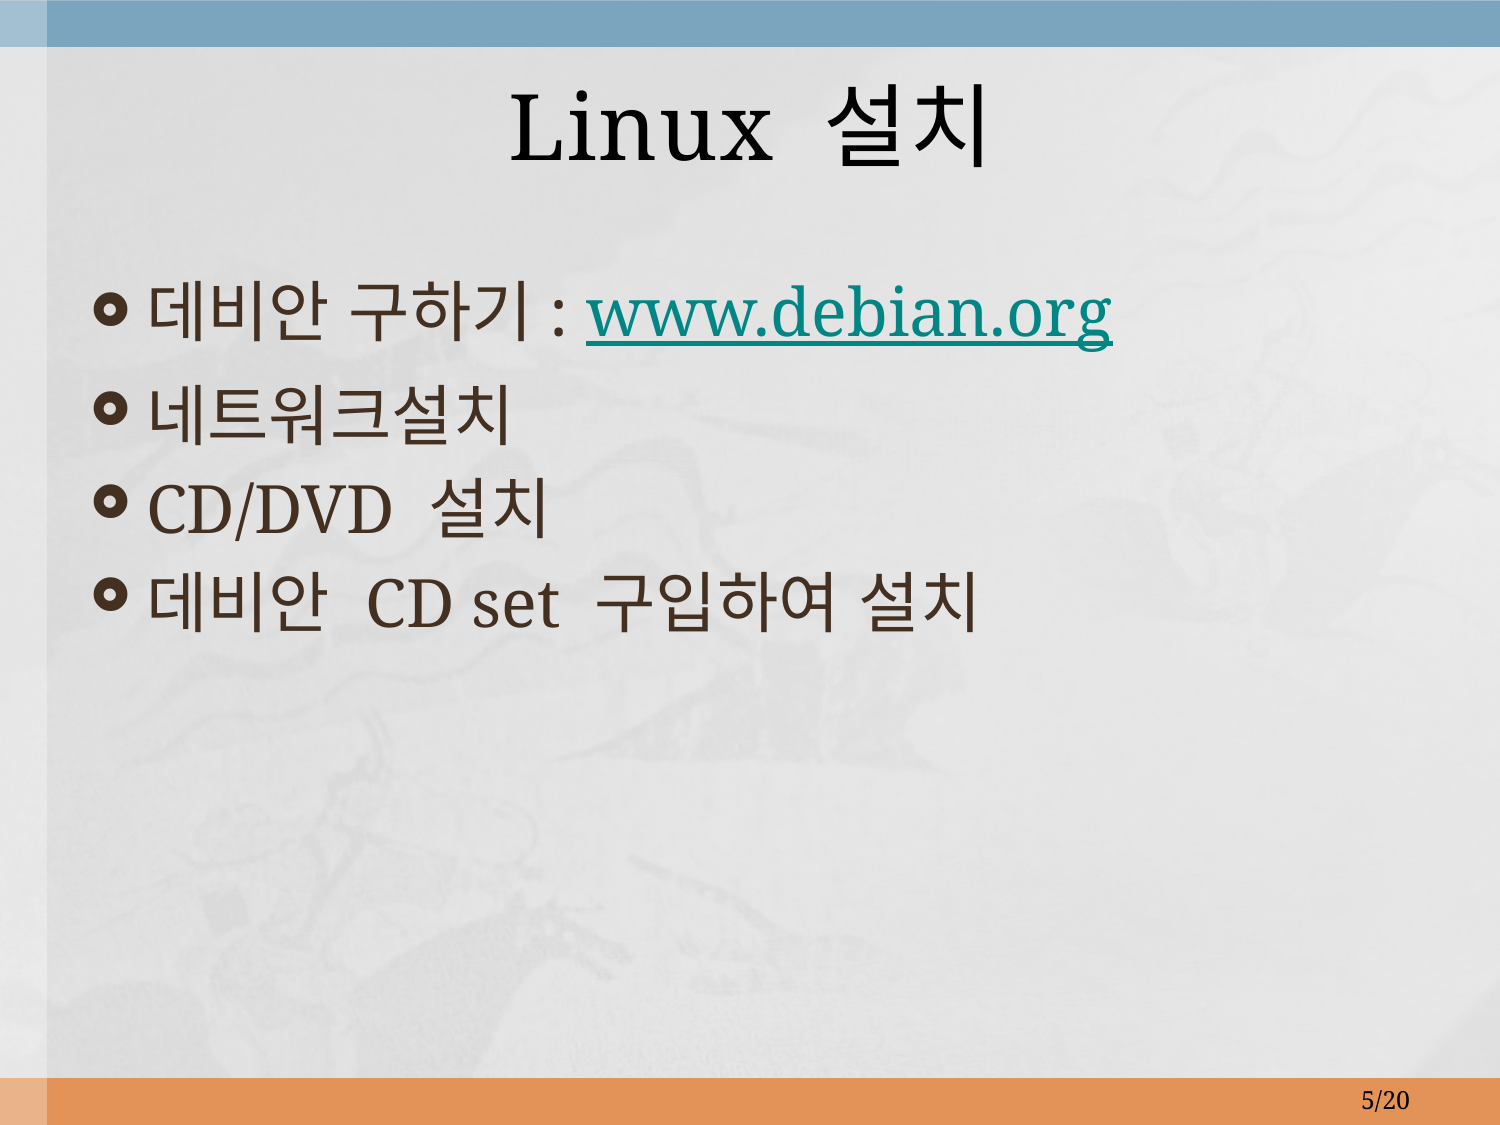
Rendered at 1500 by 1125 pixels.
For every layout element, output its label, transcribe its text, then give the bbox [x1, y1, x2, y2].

title Linux 설치 [49, 46, 1454, 202]
slide_number 5 [1074, 1078, 1425, 1125]
list 데비안 구하기: www.debian.org 네트워크설치 CD/DVD 설치 데비안 CD set 구입하여 설치 [75, 262, 1425, 1005]
